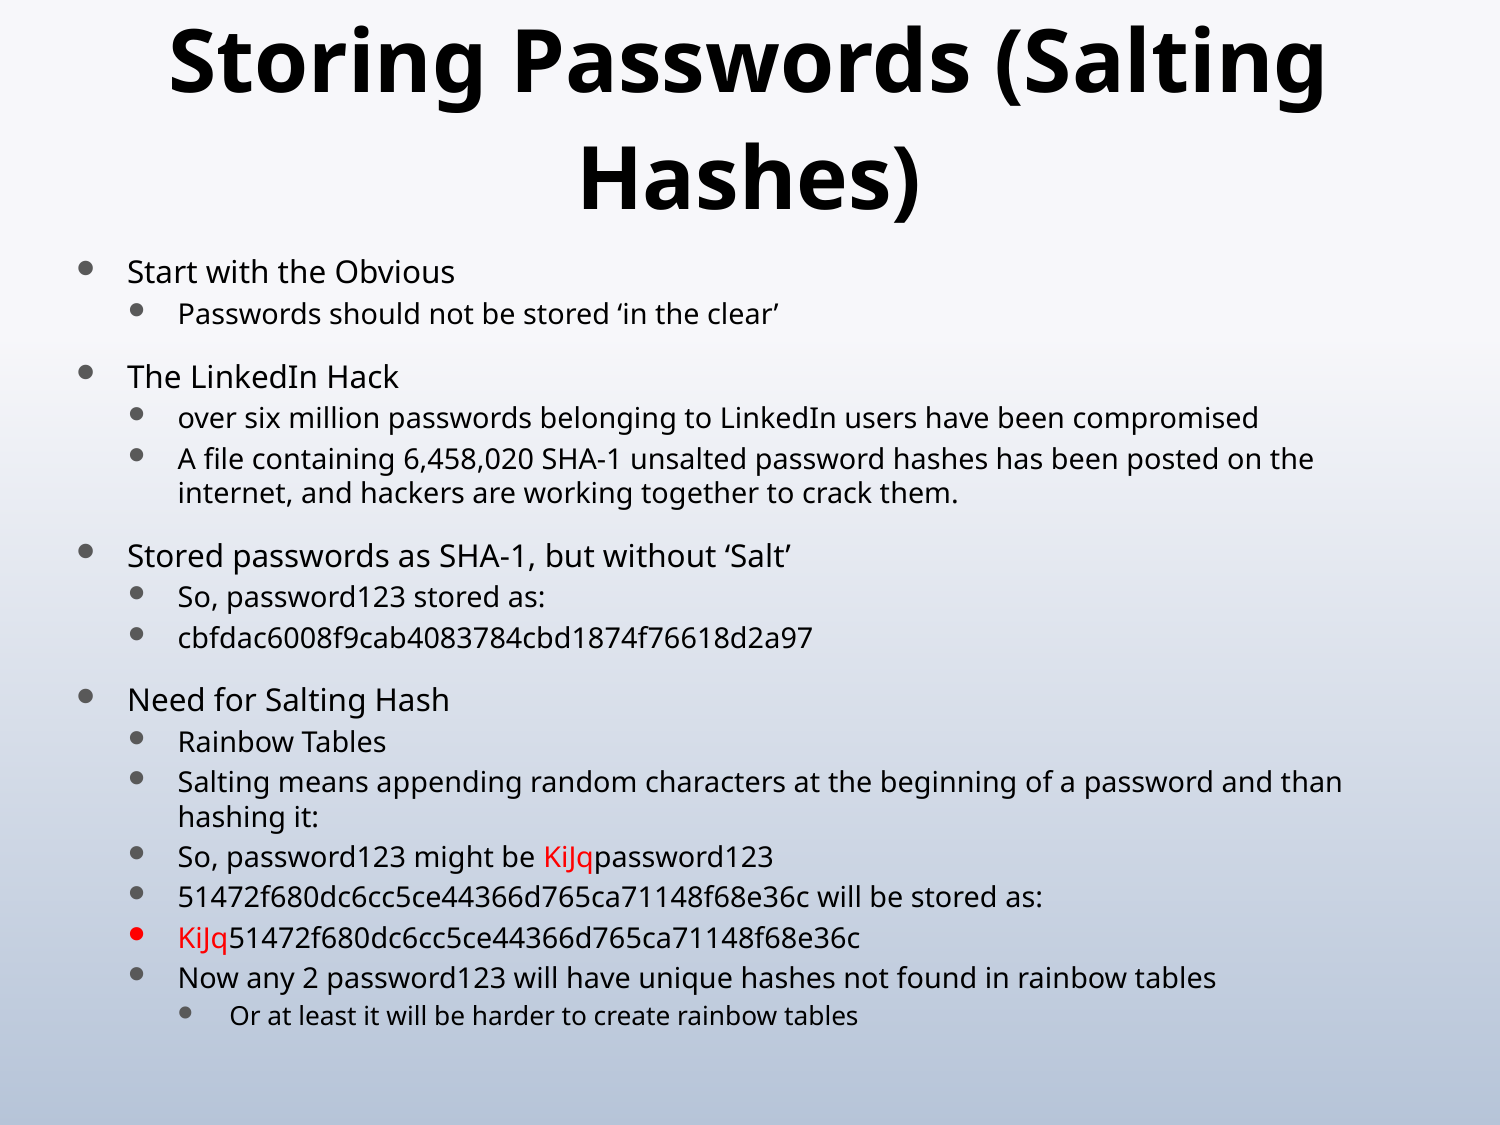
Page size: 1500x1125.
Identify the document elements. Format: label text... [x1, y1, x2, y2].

list Start with the Obvious Passwords should not be stored ‘in the clear’ The LinkedIn Hack over six million passwords belonging to LinkedIn users have been compromised A file containing 6,458,020 SHA-1 unsalted password hashes has been posted on the internet, and hackers are working together to crack them. Stored passwords as SHA-1, but without ‘Salt’ So, password123 stored as: cbfdac6008f9cab4083784cbd1874f76618d2a97 Need for Salting Hash Rainbow Tables Salting means appending random characters at the beginning of a password and than hashing it: So, password123 might be KiJqpassword123 51472f680dc6cc5ce44366d765ca71148f68e36c will be stored as: KiJq51472f680dc6cc5ce44366d765ca71148f68e36c Now any 2 password123 will have unique hashes not found in rainbow tables Or at least it will be harder to create rainbow tables [61, 244, 1437, 1046]
title Storing Passwords (Salting Hashes) [61, 37, 1437, 183]
